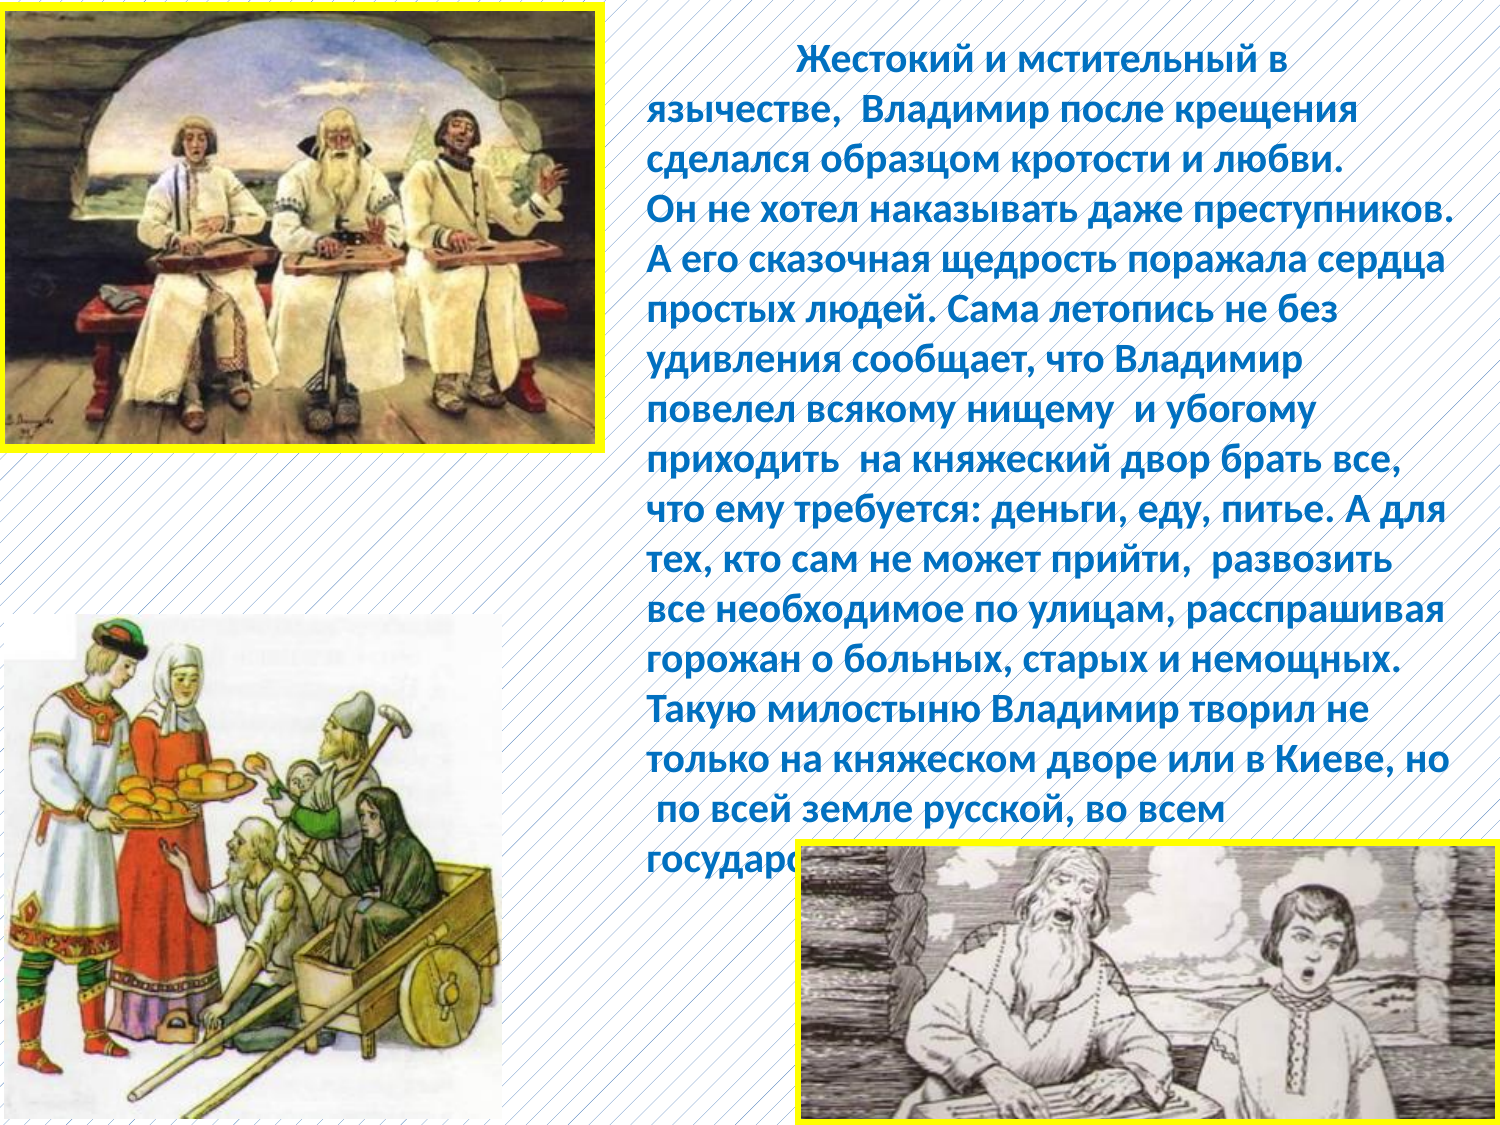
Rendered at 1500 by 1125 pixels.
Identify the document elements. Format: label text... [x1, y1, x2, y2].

text_box Жестокий и мстительный в язычестве, Владимир после крещения сделался образцом кротости и любви. Он не хотел наказывать даже преступников. А его сказочная щедрость поражала сердца простых людей. Сама летопись не без удивления сообщает, что Владимир повелел всякому нищему и убогому приходить на княжеский двор брать все, что ему требуется: деньги, еду, питье. А для тех, кто сам не может прийти, развозить все необходимое по улицам, расспрашивая горожан о больных, старых и немощных. Такую милостыню Владимир творил не только на княжеском дворе или в Киеве, но по всей земле русской, во всем государстве. [631, 22, 1471, 888]
picture [4, 613, 502, 1120]
picture [800, 845, 1496, 1120]
picture [4, 10, 596, 445]
